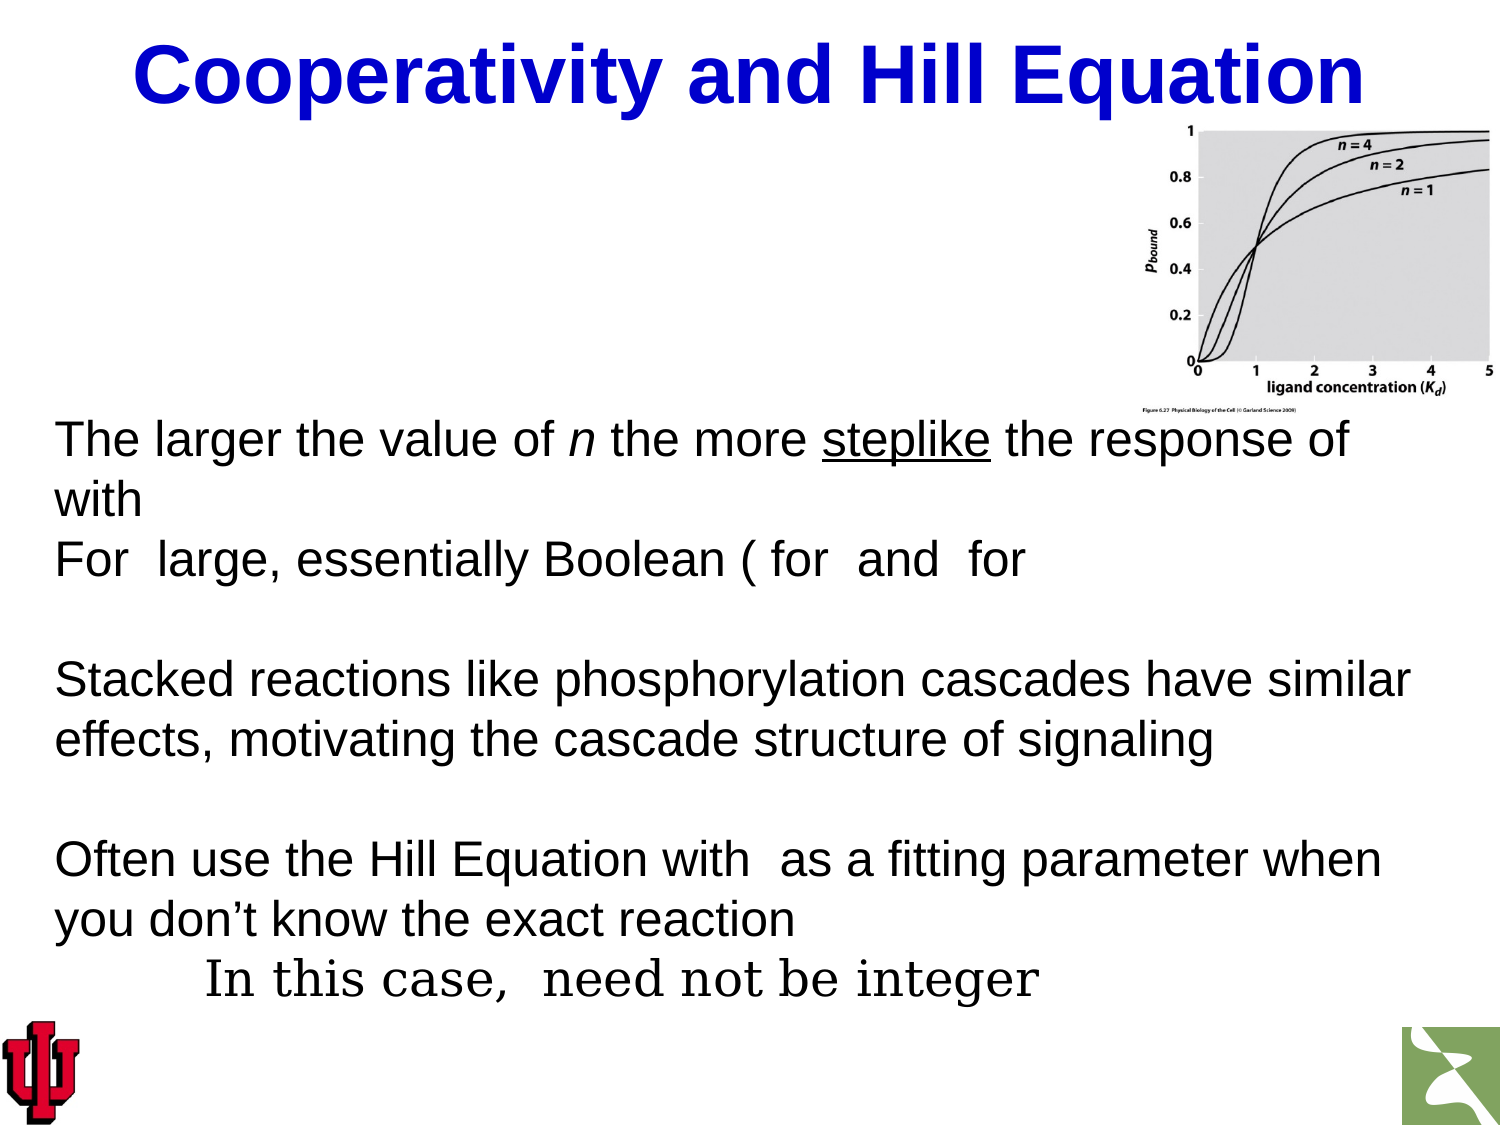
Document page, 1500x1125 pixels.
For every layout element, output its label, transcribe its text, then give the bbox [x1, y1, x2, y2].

picture [0, 1020, 80, 1125]
text_box [0, 556, 1500, 663]
title Cooperativity and Hill Equation [0, 2, 1500, 112]
picture [1140, 120, 1497, 414]
text_box [0, 112, 1500, 478]
picture [1402, 1027, 1500, 1125]
